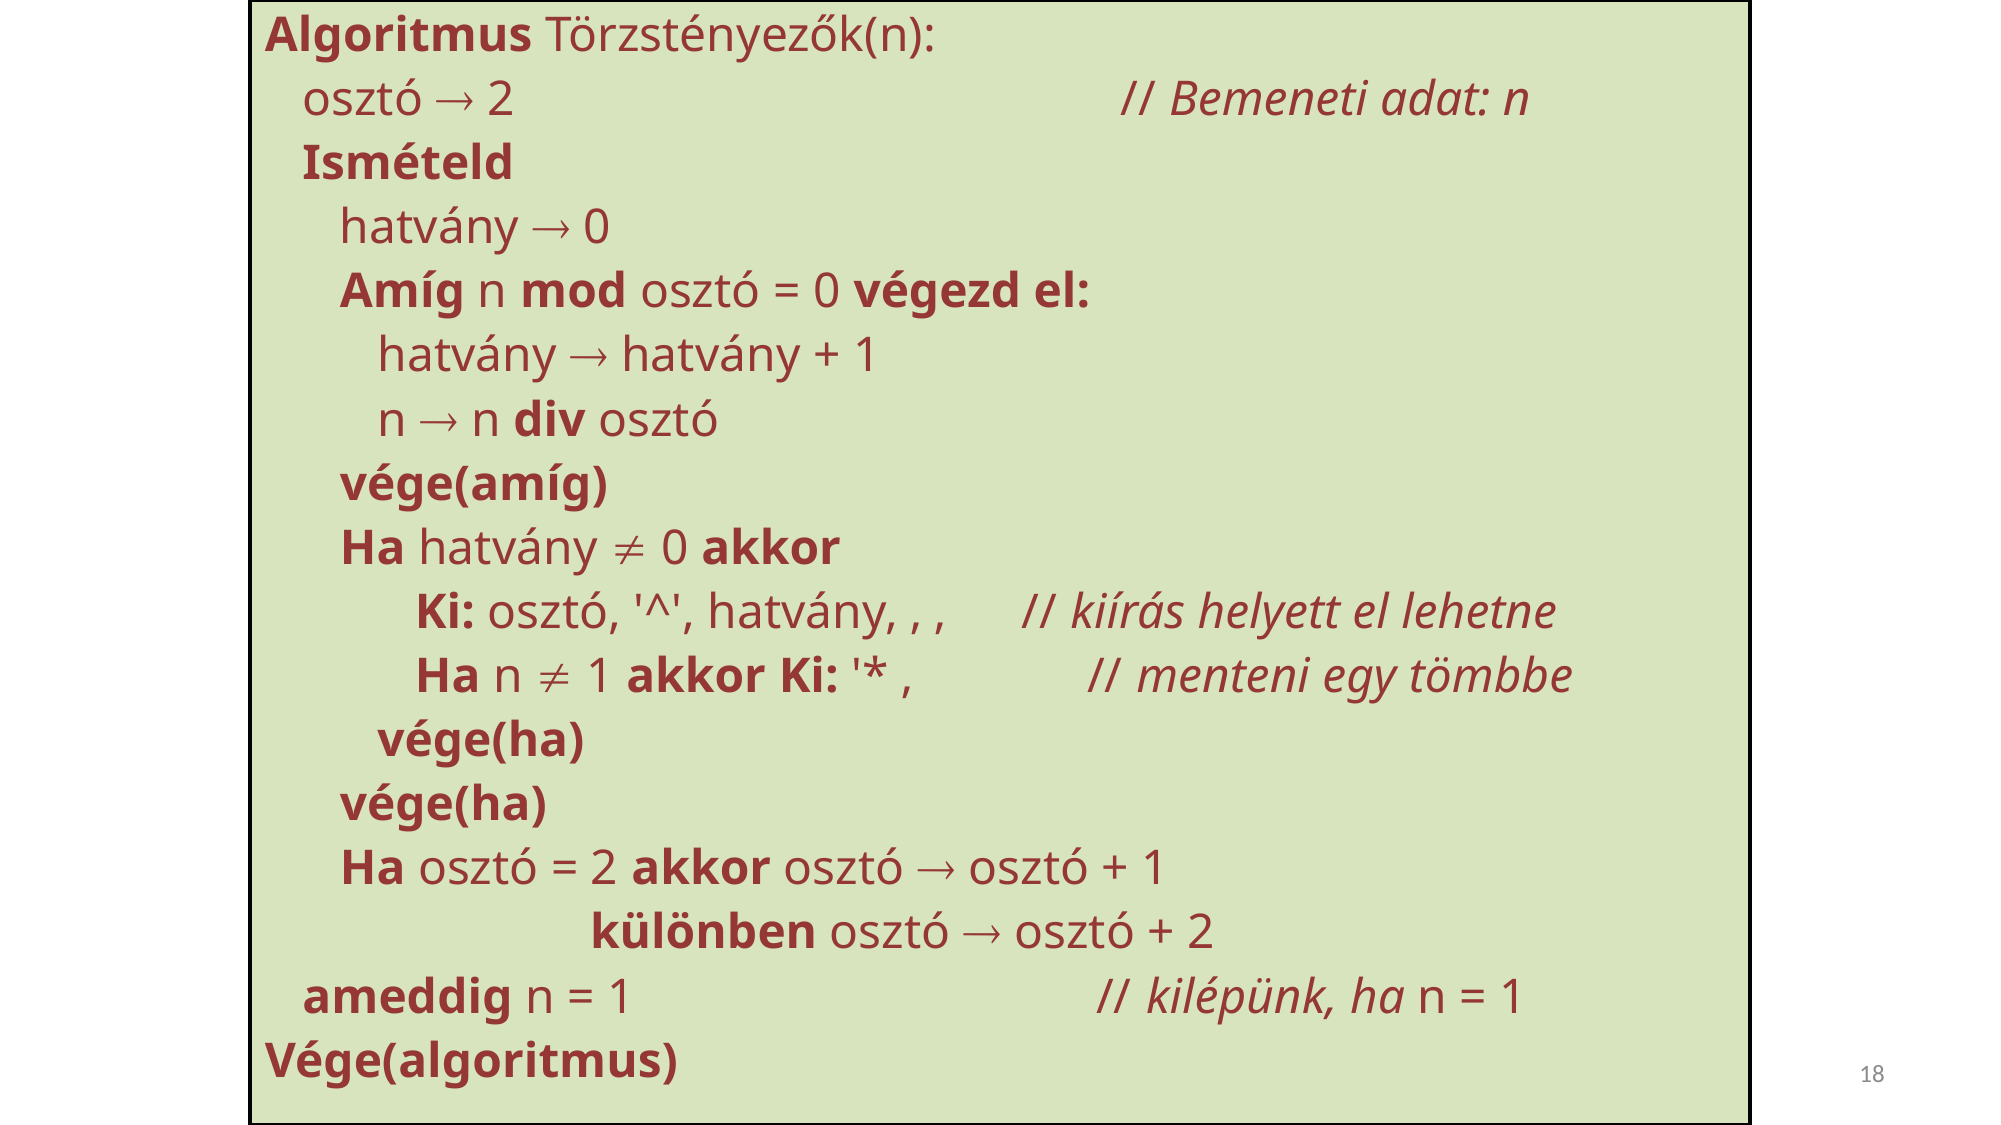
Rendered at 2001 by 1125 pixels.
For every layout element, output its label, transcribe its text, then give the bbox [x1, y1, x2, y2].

slide_number 18 [1433, 1042, 1900, 1103]
list Algoritmus Törzstényezők(n): osztó  2 // Bemeneti adat: n Ismételd hatvány  0 Amíg n mod osztó = 0 végezd el: hatvány  hatvány + 1 n  n div osztó vége(amíg) Ha hatvány  0 akkor Ki: osztó, '^', hatvány, ‚ ‚ // kiírás helyett el lehetne Ha n  1 akkor Ki: '* ‚ // menteni egy tömbbe vége(ha) vége(ha) Ha osztó = 2 akkor osztó  osztó + 1 különben osztó  osztó + 2 ameddig n = 1 // kilépünk, ha n = 1 Vége(algoritmus) [249, 0, 1750, 1125]
